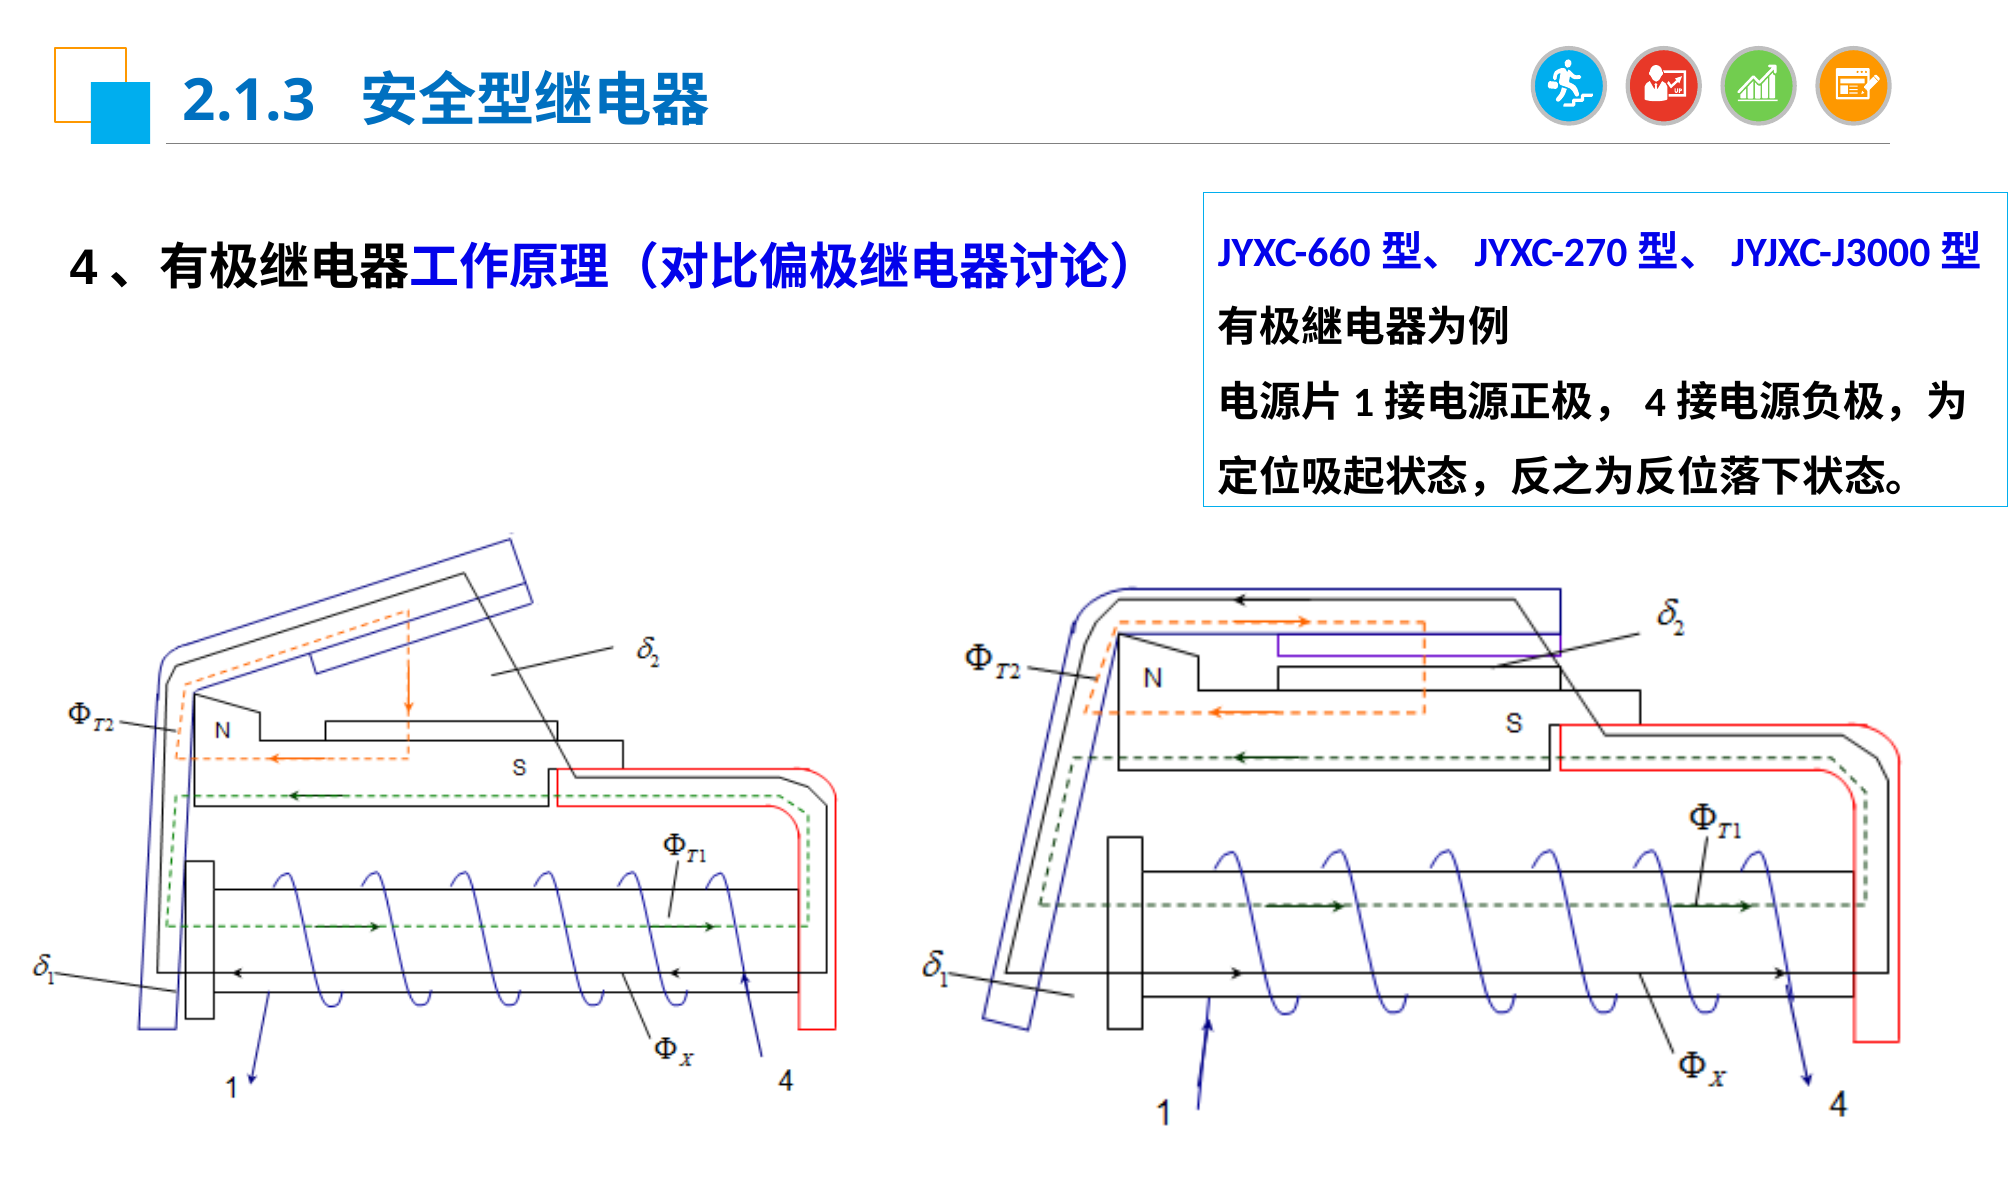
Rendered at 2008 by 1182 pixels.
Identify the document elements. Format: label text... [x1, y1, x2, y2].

text_box 2.1.3 安全型继电器 [162, 51, 731, 142]
text_box 4、有极继电器工作原理（对比偏极继电器讨论） [54, 227, 1203, 303]
picture [921, 566, 1921, 1130]
picture [31, 531, 851, 1108]
text_box JYXC-660型、JYXC-270型、JYJXC-J3000型有极継电器为例 电源片1接电源正极，4接电源负极，为定位吸起状态，反之为反位落下状态。 [1203, 192, 2008, 507]
